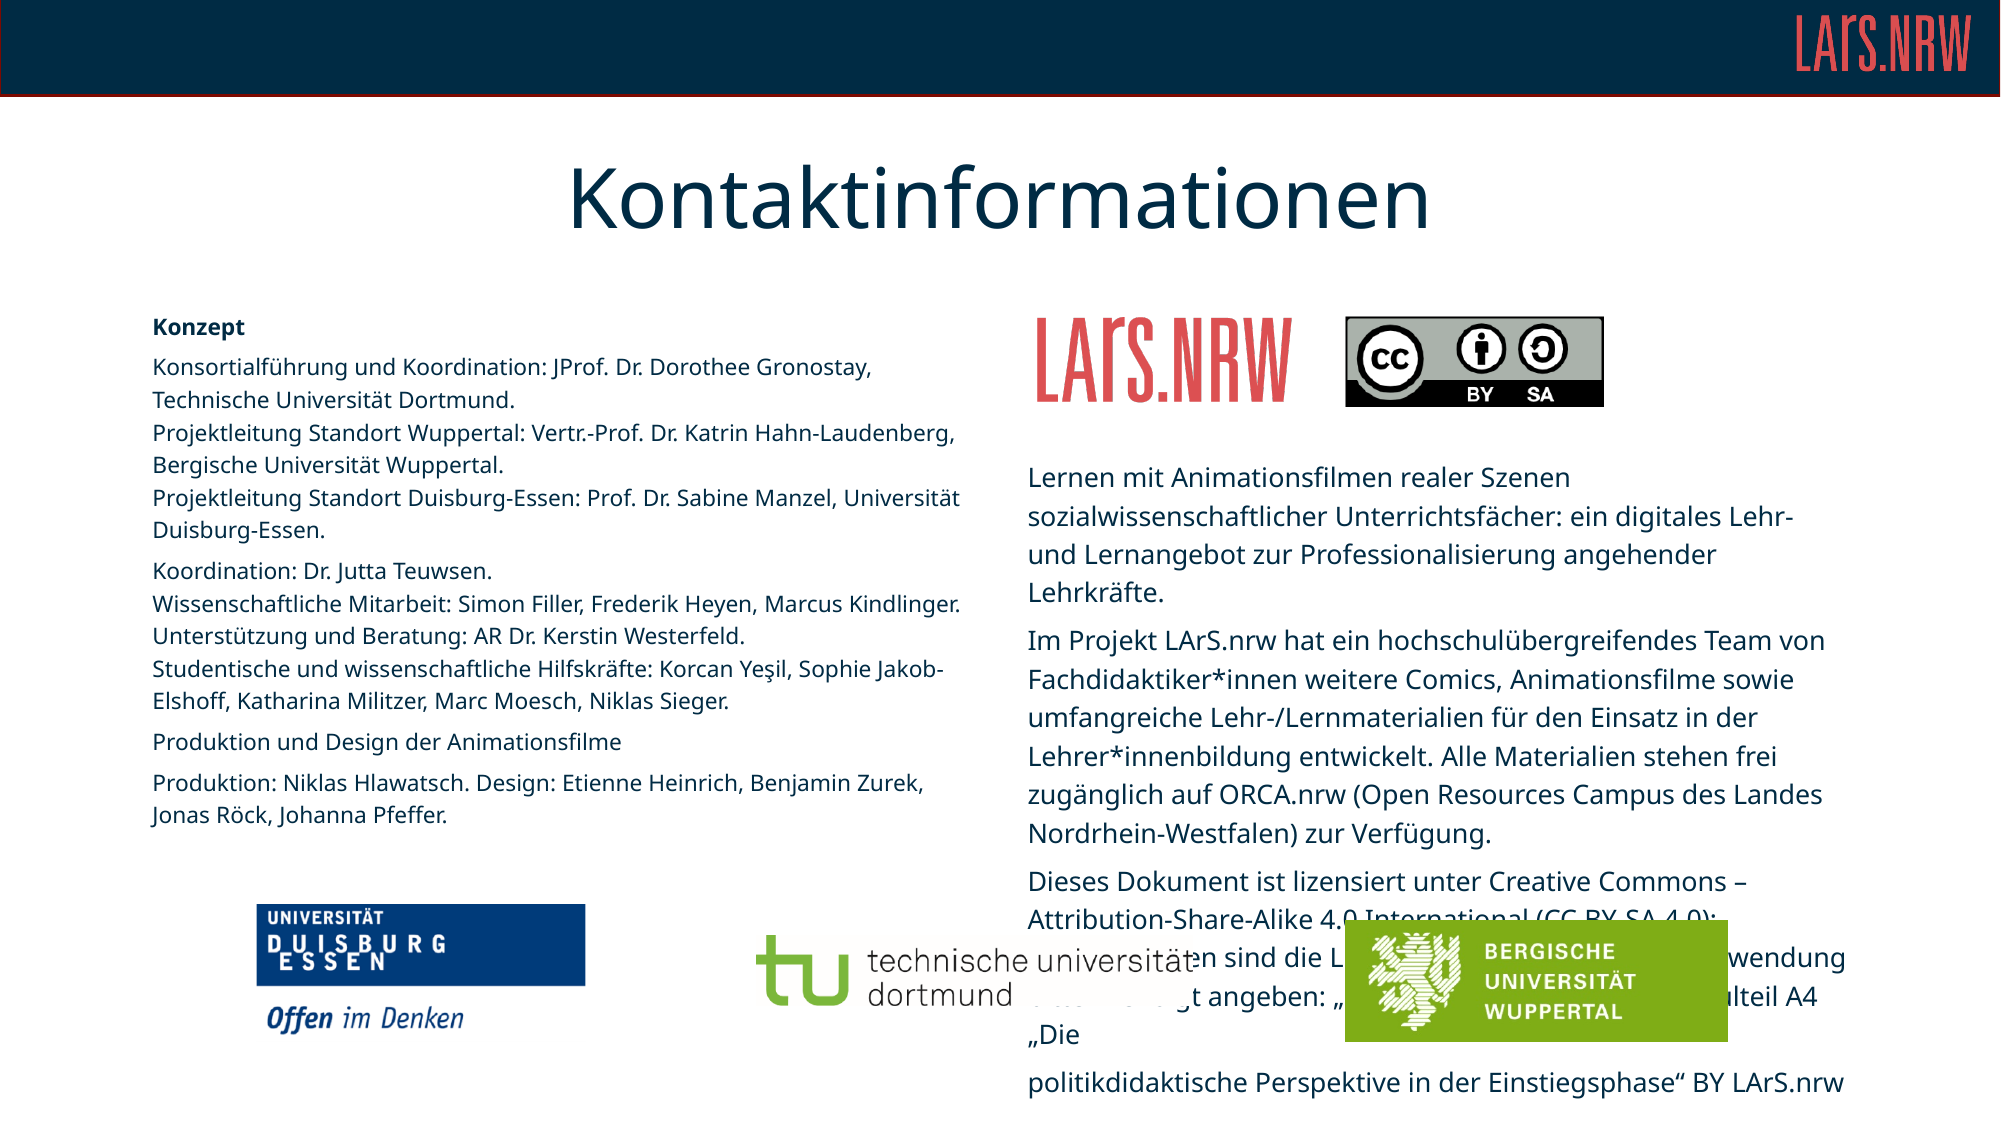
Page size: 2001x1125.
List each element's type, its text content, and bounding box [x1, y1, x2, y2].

picture [1345, 316, 1604, 407]
picture [1345, 920, 1728, 1042]
picture [756, 935, 1193, 1006]
picture [1779, 3, 1977, 86]
picture [1012, 299, 1300, 424]
picture [256, 904, 586, 1042]
title Kontaktinformationen [137, 126, 1863, 278]
list Konzept Konsortialführung und Koordination: JProf. Dr. Dorothee Gronostay, Technische Universität Dortmund. Projektleitung Standort Wuppertal: Vertr.-Prof. Dr. Katrin Hahn-Laudenberg, Bergische Universität Wuppertal. Projektleitung Standort Duisburg-Essen: Prof. Dr. Sabine Manzel, Universität Duisburg-Essen. Koordination: Dr. Jutta Teuwsen. Wissenschaftliche Mitarbeit: Simon Filler, Frederik Heyen, Marcus Kindlinger. Unterstützung und Beratung: AR Dr. Kerstin Westerfeld. Studentische und wissenschaftliche Hilfskräfte: Korcan Yeşil, Sophie Jakob-Elshoff, Katharina Militzer, Marc Moesch, Niklas Sieger. Produktion und Design der Animationsfilme Produktion: Niklas Hlawatsch. Design: Etienne Heinrich, Benjamin Zurek, Jonas Röck, Johanna Pfeffer. [137, 299, 988, 869]
list Lernen mit Animationsfilmen realer Szenen sozialwissenschaftlicher Unterrichtsfächer: ein digitales Lehr- und Lernangebot zur Professionalisierung angehender Lehrkräfte. Im Projekt LArS.nrw hat ein hochschulübergreifendes Team von Fachdidaktiker*innen weitere Comics, Animationsfilme sowie umfangreiche Lehr-/Lernmaterialien für den Einsatz in der Lehrer*innenbildung entwickelt. Alle Materialien stehen frei zugänglich auf ORCA.nrw (Open Resources Campus des Landes Nordrhein-Westfalen) zur Verfügung. Dieses Dokument ist lizensiert unter Creative Commons – Attribution-Share-Alike 4.0 International (CC BY-SA 4.0); ausgenommen sind die Logos und die Karikatur. Bei Verwendung bitte wie folgt angeben: „Seminarfolien , Modul A, Modulteil A4 „Die politikdidaktische Perspektive in der Einstiegsphase“ BY LArS.nrw [1012, 446, 1863, 1125]
